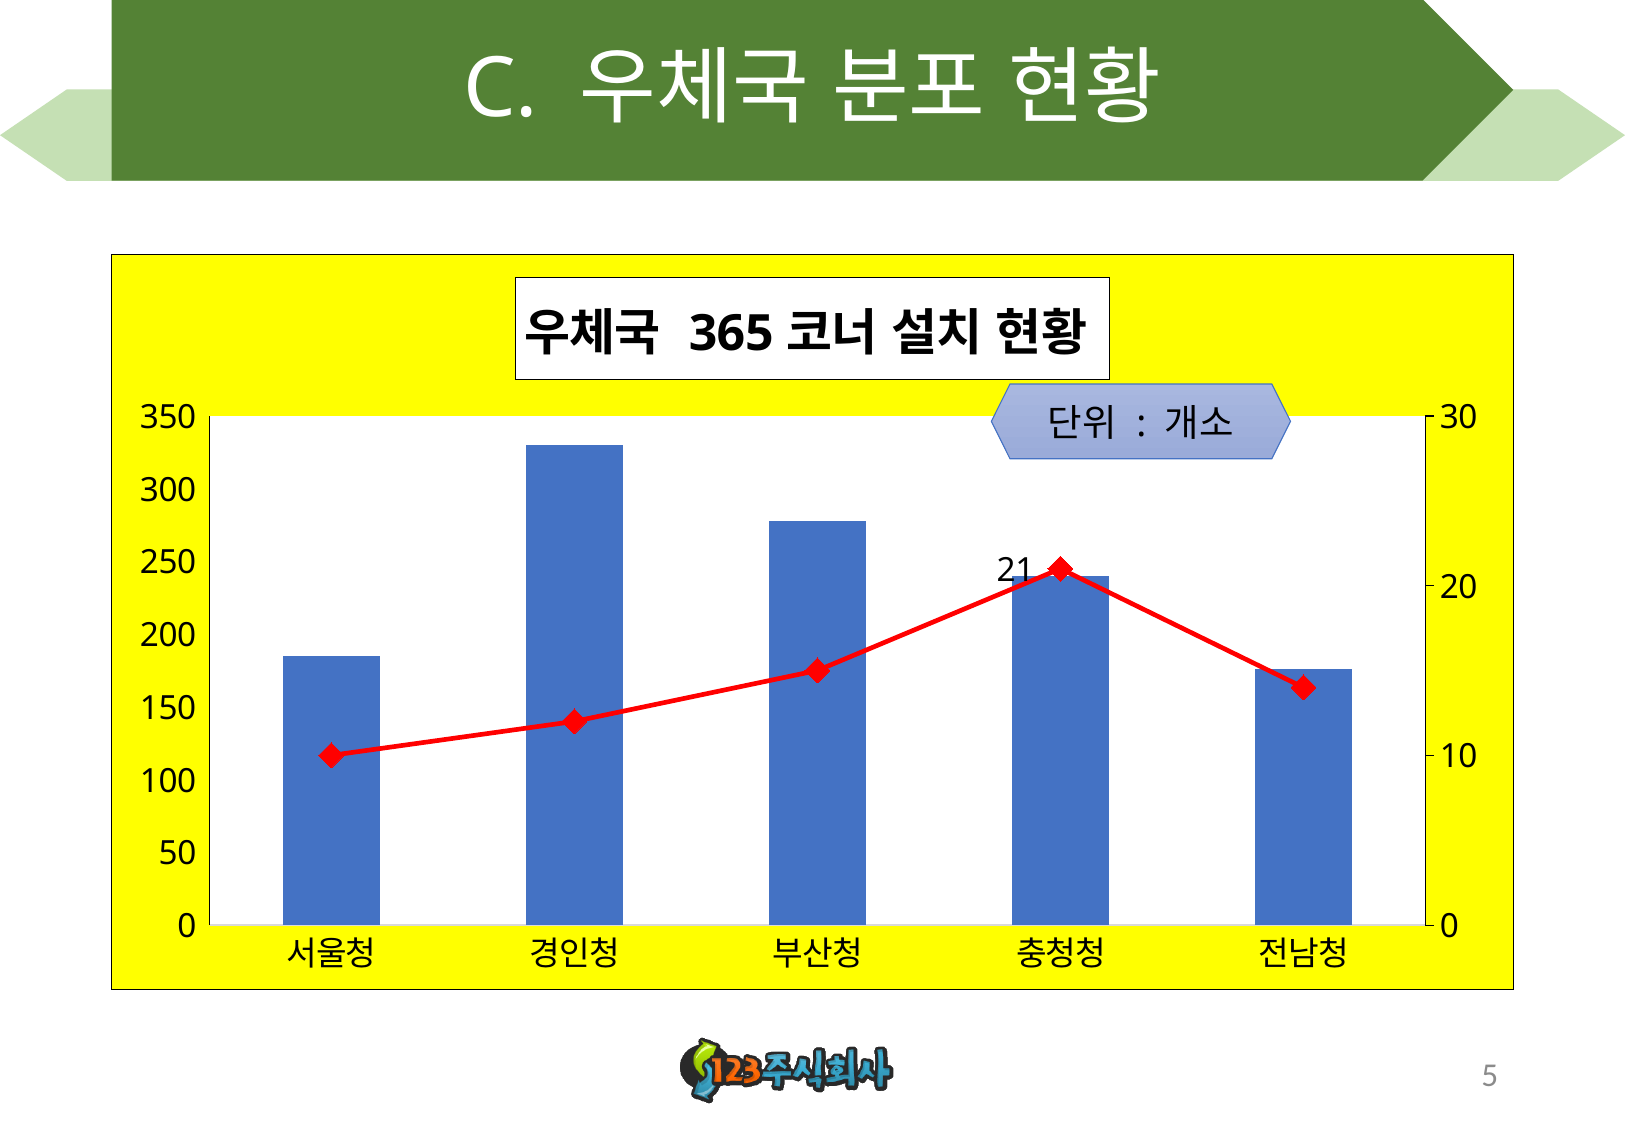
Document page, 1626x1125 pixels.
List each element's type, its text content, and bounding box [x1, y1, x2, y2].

picture [669, 1026, 903, 1113]
title C. 우체국 분포 현황 [0, 0, 1625, 181]
chart [111, 254, 1514, 990]
slide_number 5 [1147, 1042, 1514, 1103]
